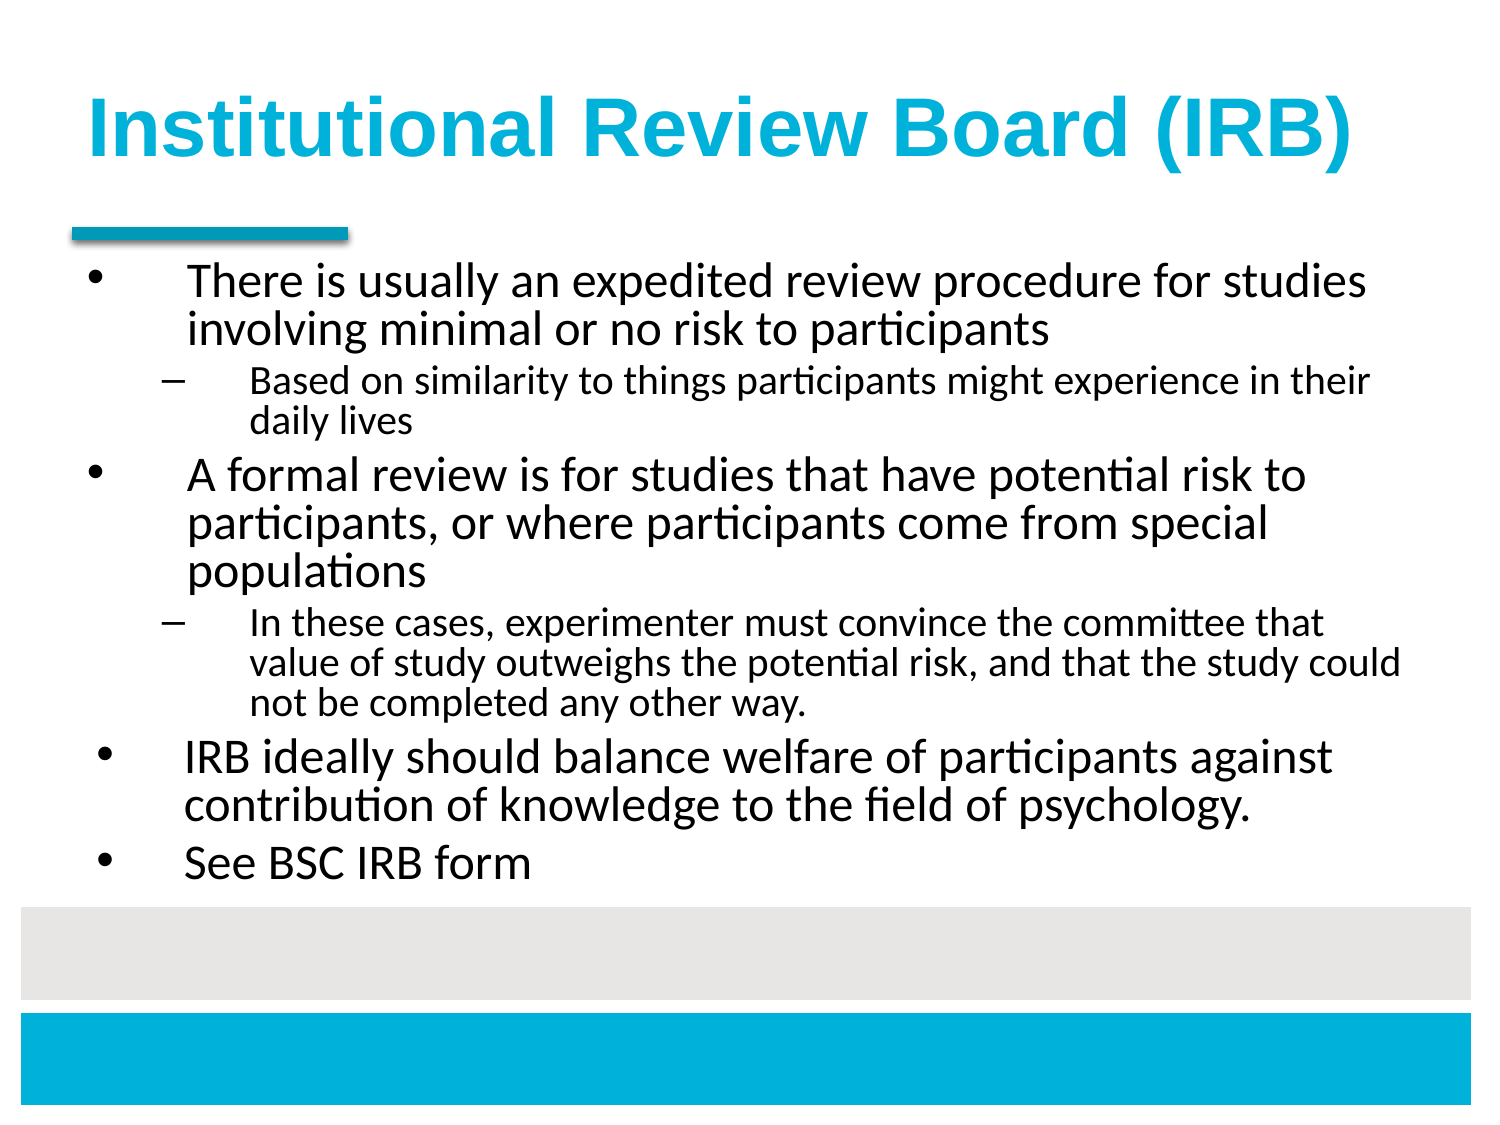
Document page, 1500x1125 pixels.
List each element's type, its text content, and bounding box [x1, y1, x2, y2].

list There is usually an expedited review procedure for studies involving minimal or no risk to participants Based on similarity to things participants might experience in their daily lives A formal review is for studies that have potential risk to participants, or where participants come from special populations In these cases, experimenter must convince the committee that value of study outweighs the potential risk, and that the study could not be completed any other way. IRB ideally should balance welfare of participants against contribution of knowledge to the field of psychology. See BSC IRB form [72, 251, 1423, 850]
title Institutional Review Board (IRB) [72, 29, 1423, 218]
